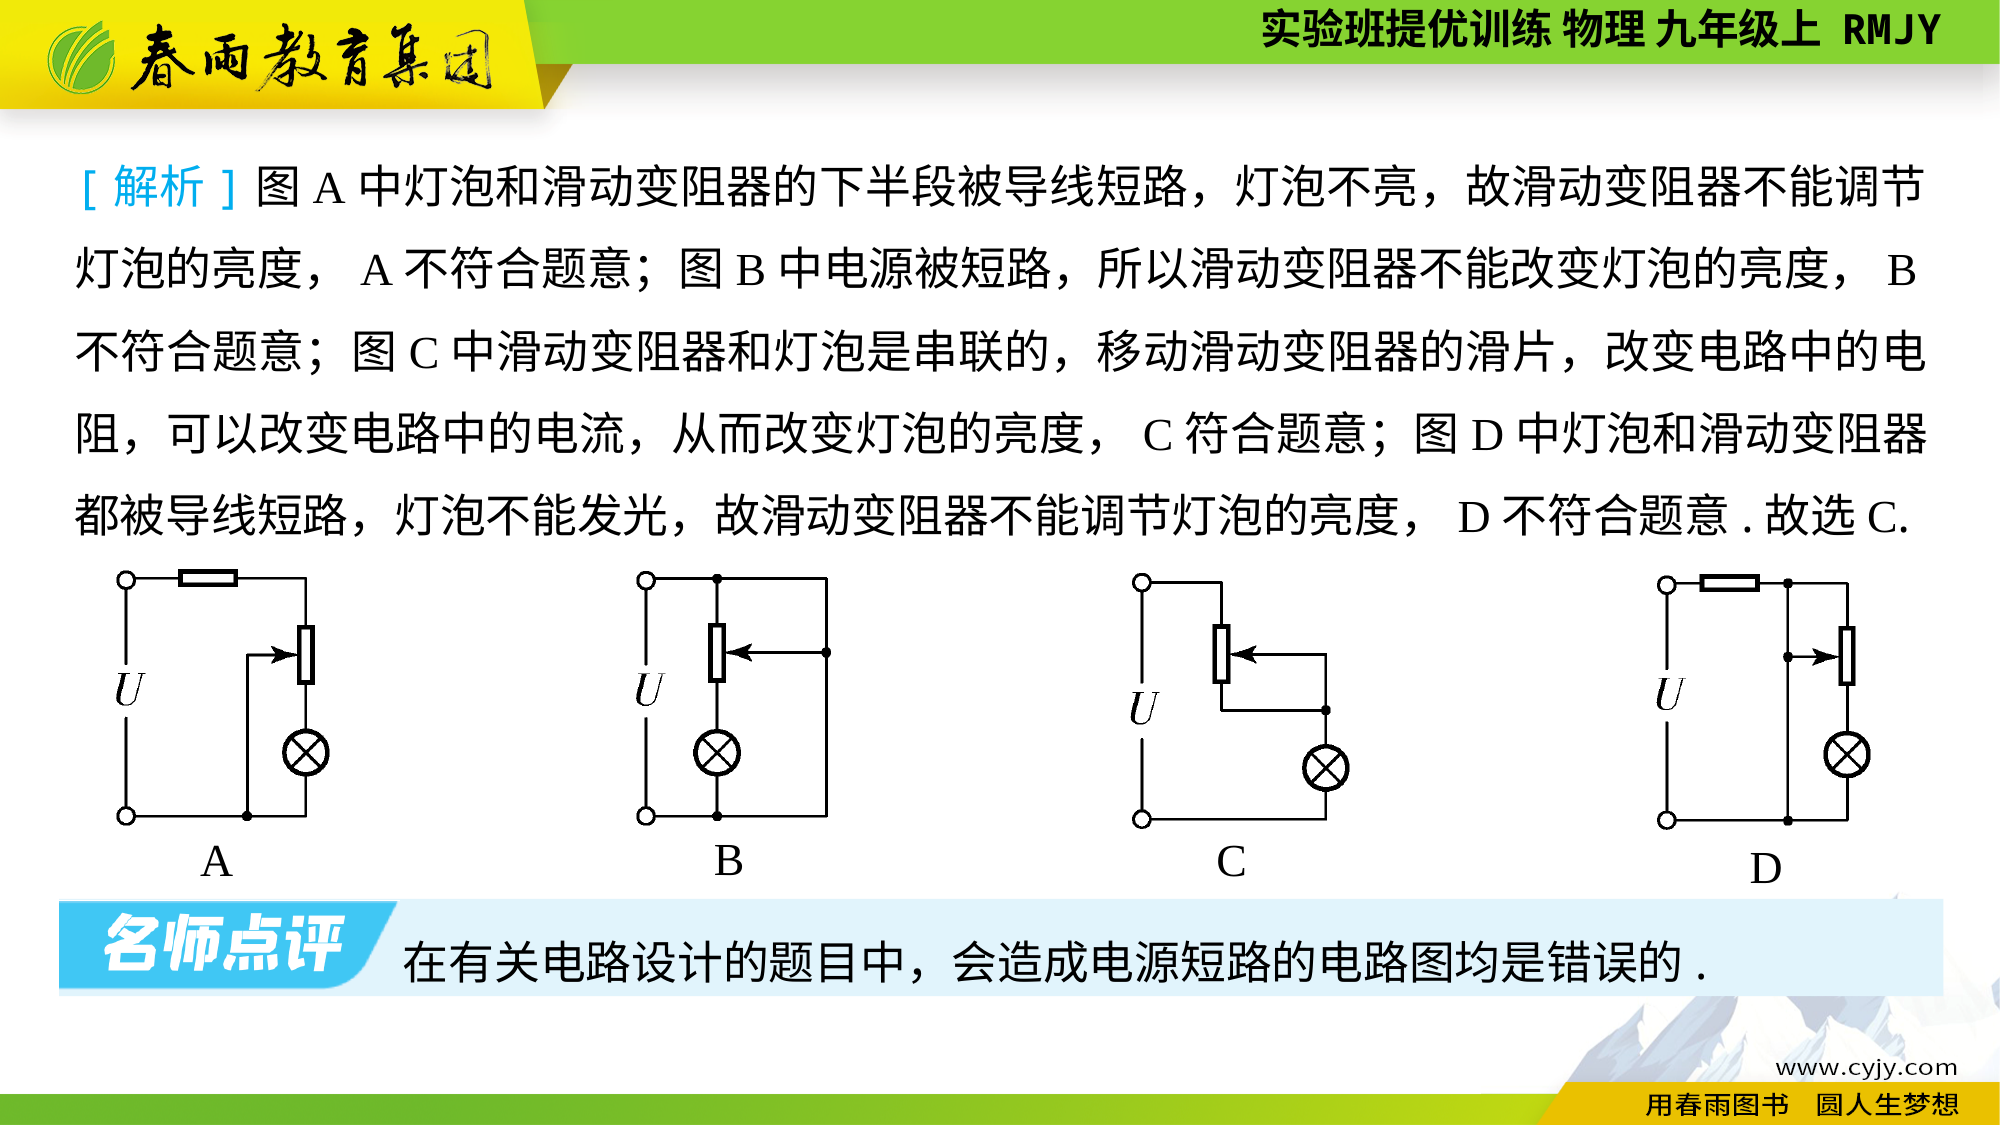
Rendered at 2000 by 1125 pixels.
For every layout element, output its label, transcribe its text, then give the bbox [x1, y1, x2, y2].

text_box B [699, 835, 760, 893]
text_box D [1734, 838, 1798, 898]
picture [0, 0, 2000, 1125]
text_box C [1201, 838, 1262, 894]
text_box 在有关电路设计的题目中，会造成电源短路的电路图均是错误的. [398, 898, 1944, 997]
list [解析]图A中灯泡和滑动变阻器的下半段被导线短路，灯泡不亮，故滑动变阻器不能调节灯泡的亮度，A不符合题意；图B中电源被短路，所以滑动变阻器不能改变灯泡的亮度，B不符合题意；图C中滑动变阻器和灯泡是串联的，移动滑动变阻器的滑片，改变电路中的电阻，可以改变电路中的电流，从而改变灯泡的亮度，C符合题意；图D中灯泡和滑动变阻器都被导线短路，灯泡不能发光，故滑动变阻器不能调节灯泡的亮度，D不符合题意.故选C. [59, 122, 1944, 544]
text_box A [185, 835, 248, 894]
